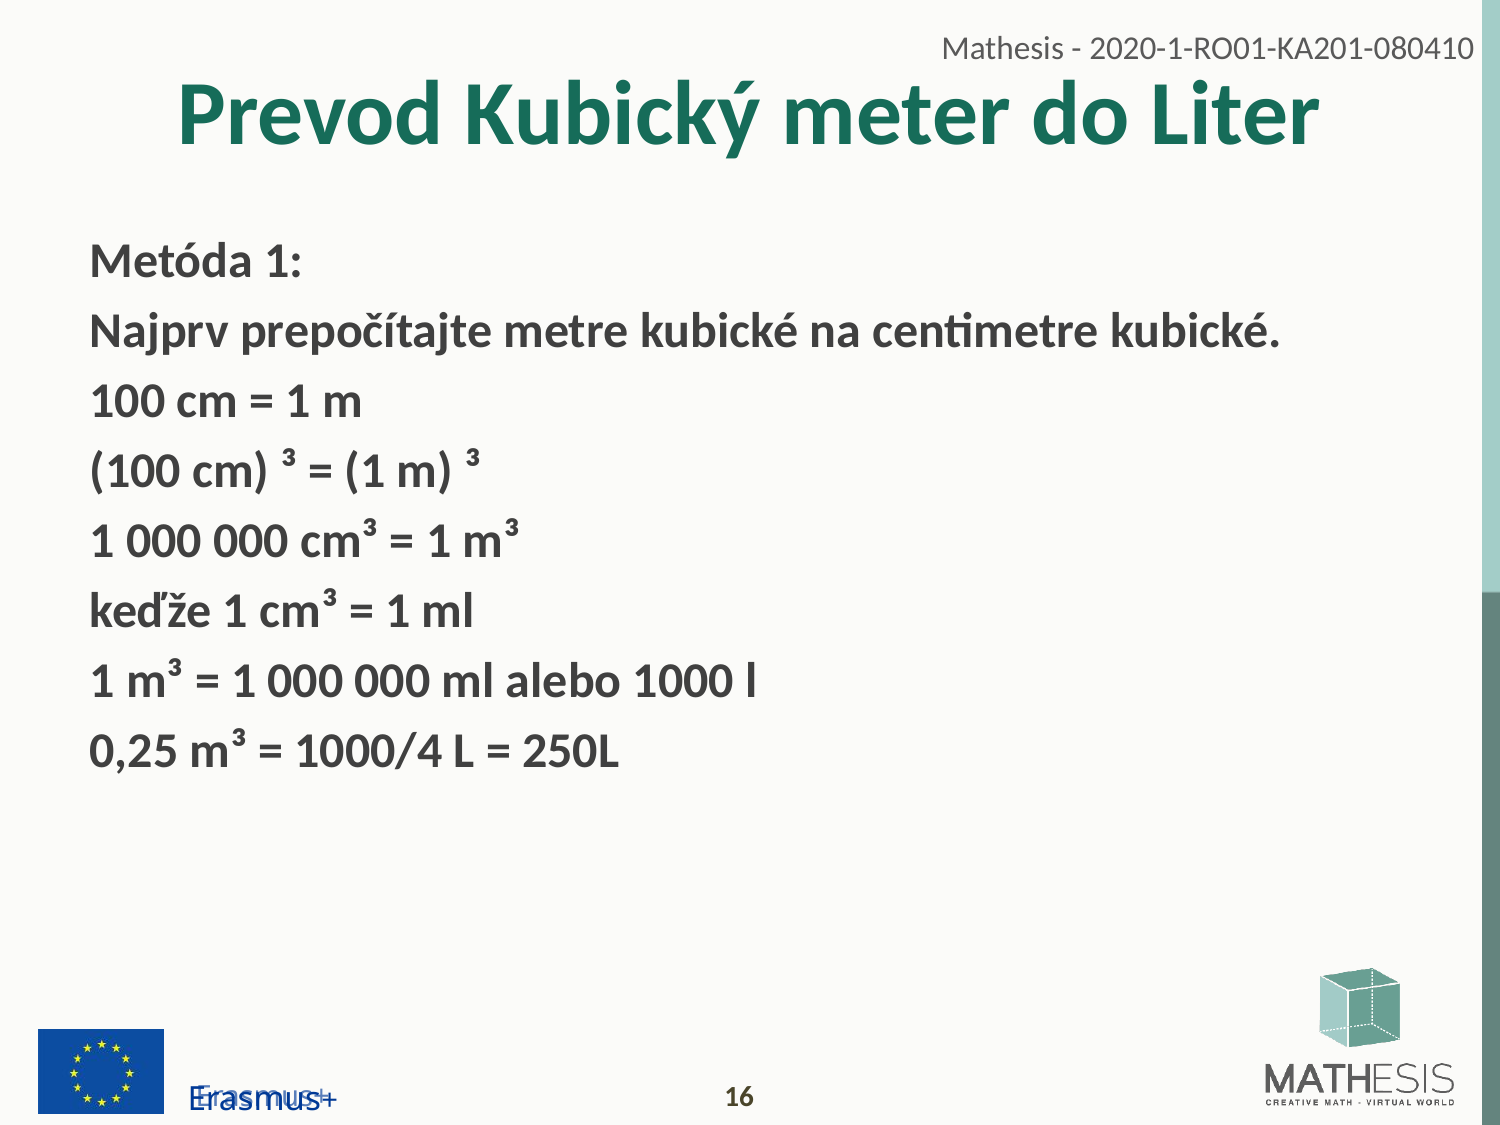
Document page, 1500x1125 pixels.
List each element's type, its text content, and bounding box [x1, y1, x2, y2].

picture [38, 1029, 164, 1114]
title Prevod Kubický meter do Liter [75, 45, 1425, 219]
list Metóda 1: Najprv prepočítajte metre kubické na centimetre kubické. 100 cm = 1 m (100 cm) ³ = (1 m) ³ 1 000 000 cm³ = 1 m³ keďže 1 cm³ = 1 ml 1 m³ = 1 000 000 ml alebo 1000 l 0,25 m³ = 1000/4 L = 250L [75, 219, 1425, 963]
